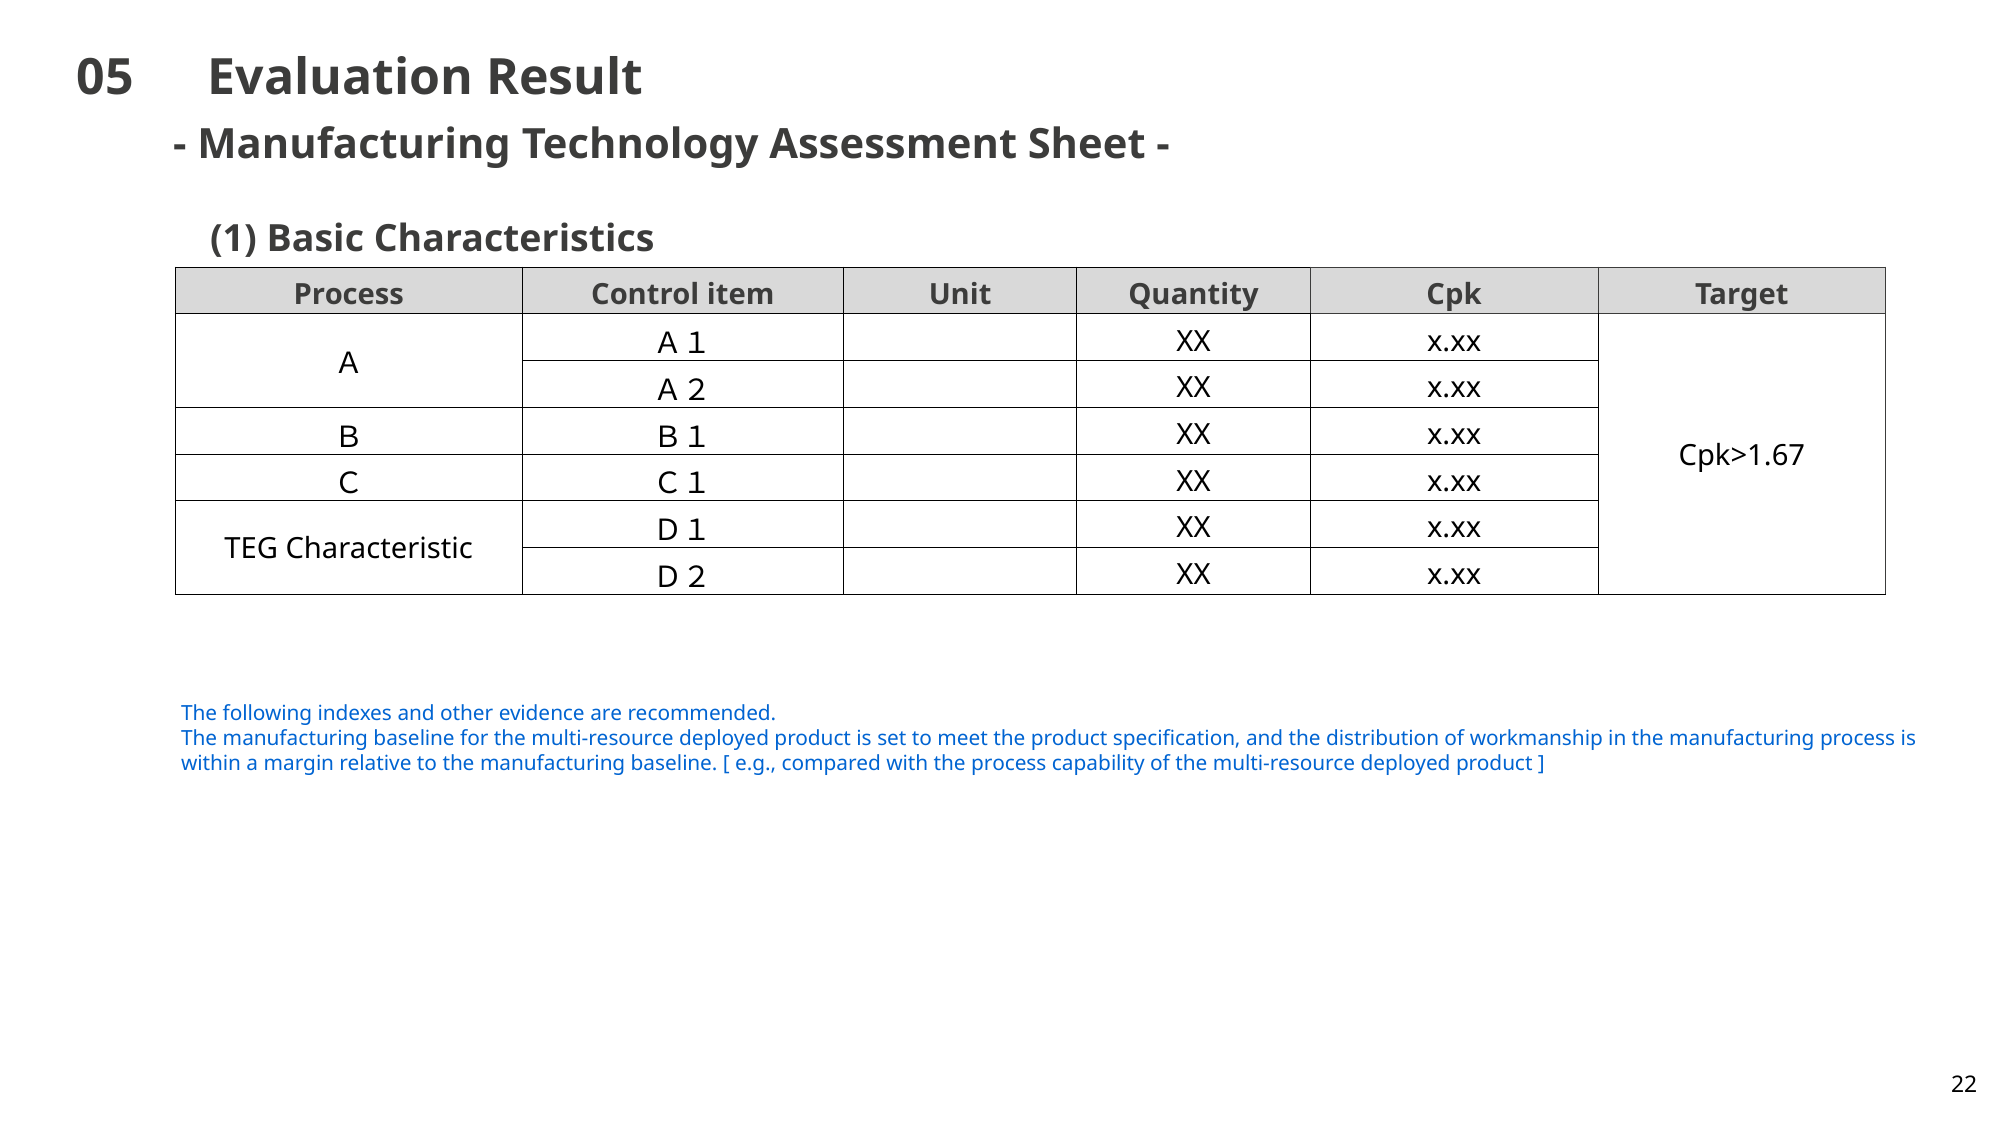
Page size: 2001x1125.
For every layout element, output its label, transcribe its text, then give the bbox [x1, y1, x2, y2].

table_cell XX [1077, 501, 1310, 547]
table_cell Ｄ２ [523, 548, 843, 594]
table_cell Ｂ [176, 408, 522, 454]
table_cell Ｂ１ [523, 408, 843, 454]
table_cell XX [1077, 361, 1310, 407]
table_cell [844, 501, 1076, 547]
table_header Process [176, 268, 522, 313]
table_cell XX [1077, 408, 1310, 454]
table_cell x.xx [1311, 361, 1598, 407]
table_cell XX [1077, 455, 1310, 500]
table_cell [844, 361, 1076, 407]
text_box (1) Basic Characteristics [195, 206, 671, 267]
table_cell x.xx [1311, 455, 1598, 500]
table_cell TEG Characteristic [176, 501, 522, 594]
table_cell x.xx [1311, 314, 1598, 360]
table_cell Ｃ１ [523, 455, 843, 500]
table_cell x.xx [1311, 501, 1598, 547]
table_cell [844, 548, 1076, 594]
table_cell Ａ [176, 314, 522, 407]
table_cell Ａ２ [523, 361, 843, 407]
table_cell Ｄ１ [523, 501, 843, 547]
text_box The following indexes and other evidence are recommended. The manufacturing baseline for the multi-resource deployed product is set to meet the product specification, and the distribution of workmanship in the manufacturing process is within a margin relative to the manufacturing baseline. [ e.g., compared with the process capability of the multi-resource deployed product ] [175, 693, 1962, 781]
table_cell Ａ１ [523, 314, 843, 360]
table_cell x.xx [1311, 408, 1598, 454]
table_cell x.xx [1311, 548, 1598, 594]
table_cell Ｃ [176, 455, 522, 500]
table_header Cpk [1311, 268, 1598, 313]
table_cell [844, 408, 1076, 454]
table_header Target [1599, 268, 1885, 313]
table_cell [844, 314, 1076, 360]
table_header Unit [844, 268, 1076, 313]
title 05 Evaluation Result [0, 0, 1877, 123]
table_cell [844, 455, 1076, 500]
table_header Quantity [1077, 268, 1310, 313]
table_header Control item [523, 268, 843, 313]
table_cell XX [1077, 548, 1310, 594]
table_cell Cpk>1.67 [1599, 314, 1885, 594]
text_box - Manufacturing Technology Assessment Sheet - [173, 122, 1994, 168]
table_cell XX [1077, 314, 1310, 360]
